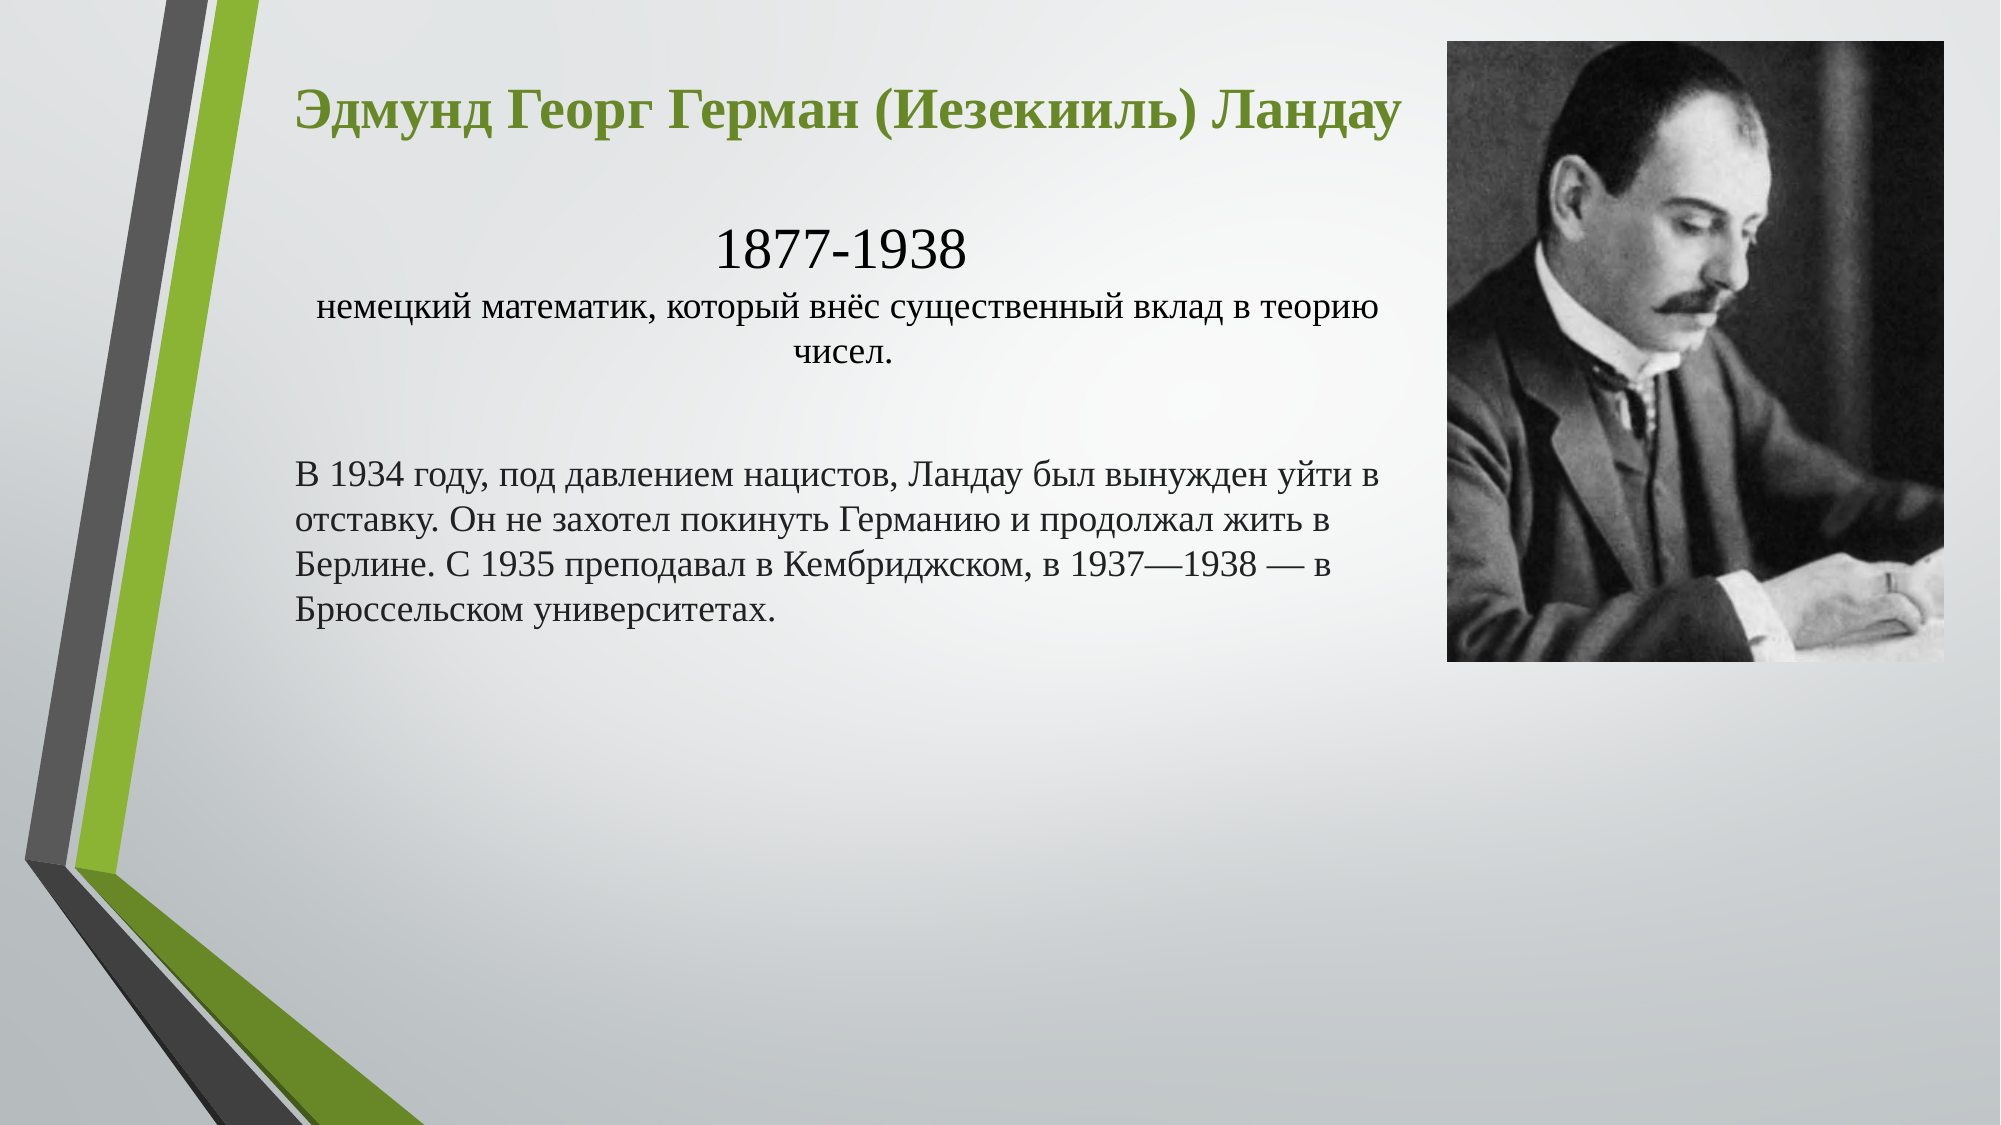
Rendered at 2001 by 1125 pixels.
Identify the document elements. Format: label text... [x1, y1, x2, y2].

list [1447, 40, 1944, 662]
title Эдмунд Георг Герман (Иезекииль) Ландау 1877-1938 немецкий математик, который внёс существенный вклад в теорию чисел. [267, 41, 1430, 400]
text_box В 1934 году, под давлением нацистов, Ландау был вынужден уйти в отставку. Он не захотел покинуть Германию и продолжал жить в Берлине. С 1935 преподавал в Кембриджском, в 1937—1938 — в Брюссельском университетах. [280, 441, 1430, 636]
